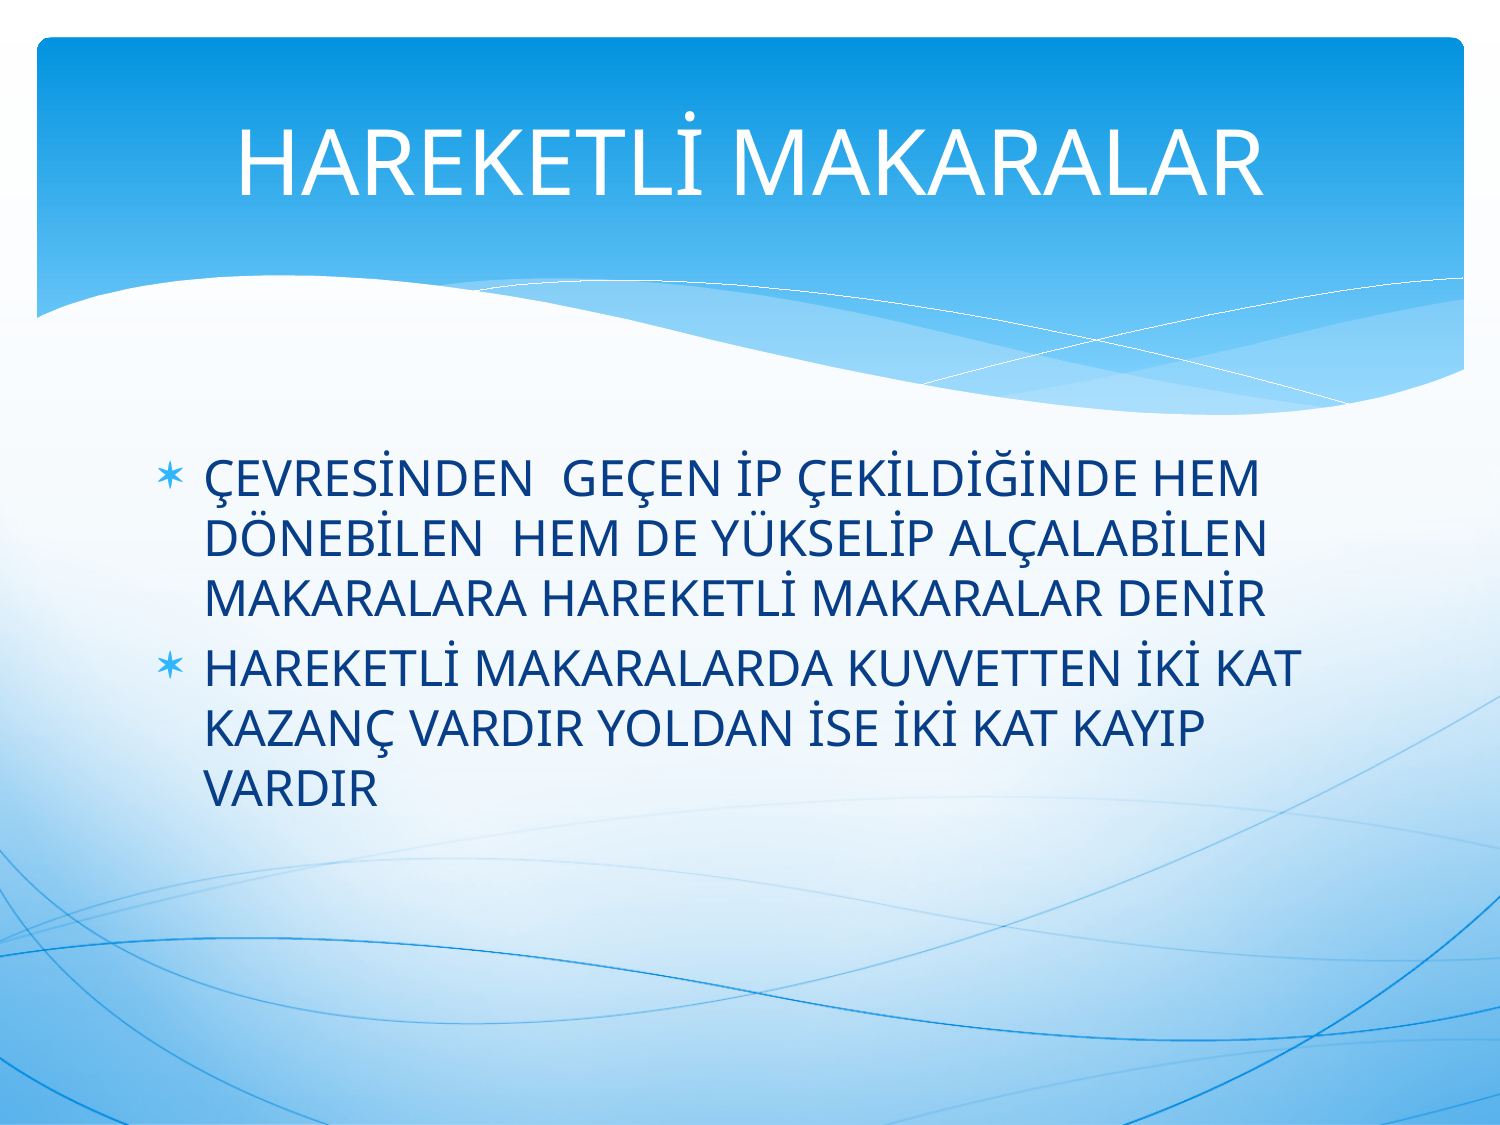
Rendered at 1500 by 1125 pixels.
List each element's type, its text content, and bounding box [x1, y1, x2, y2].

title HAREKETLİ MAKARALAR [75, 55, 1425, 261]
list ÇEVRESİNDEN GEÇEN İP ÇEKİLDİĞİNDE HEM DÖNEBİLEN HEM DE YÜKSELİP ALÇALABİLEN MAKARALARA HAREKETLİ MAKARALAR DENİR HAREKETLİ MAKARALARDA KUVVETTEN İKİ KAT KAZANÇ VARDIR YOLDAN İSE İKİ KAT KAYIP VARDIR [143, 438, 1359, 1005]
